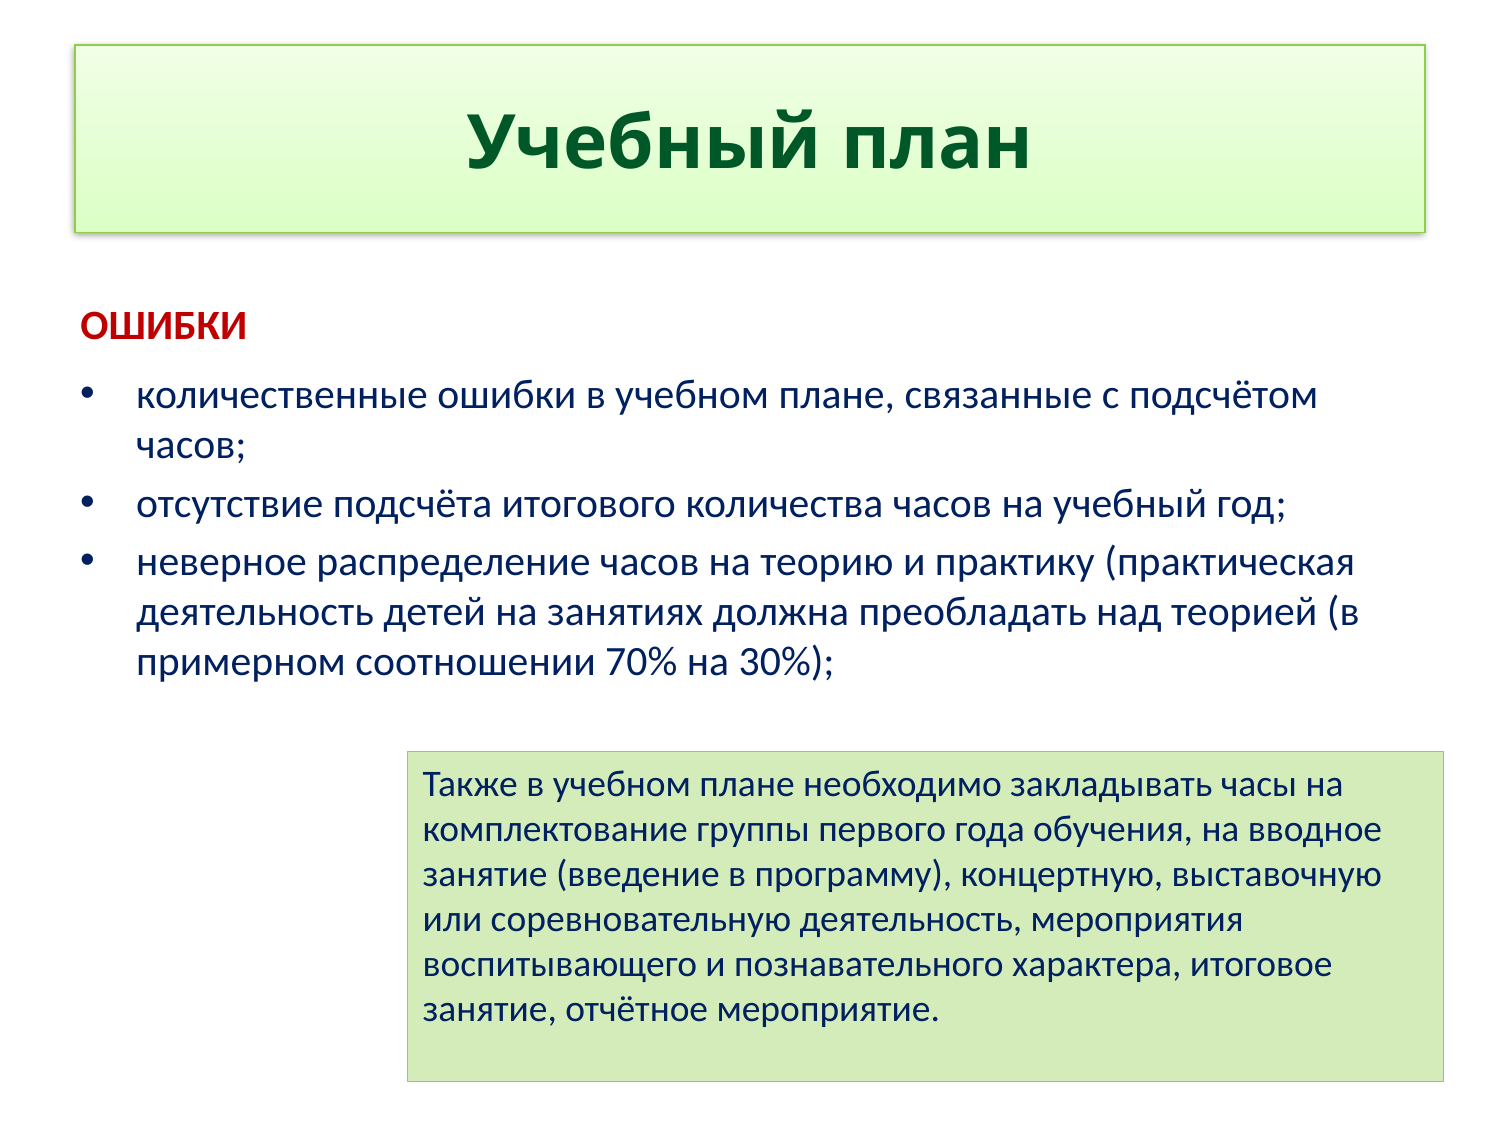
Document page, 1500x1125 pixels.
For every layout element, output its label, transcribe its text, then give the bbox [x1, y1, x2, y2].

list количественные ошибки в учебном плане, связанные с подсчётом часов; отсутствие подсчёта итогового количества часов на учебный год; неверное распределение часов на теорию и практику (практическая деятельность детей на занятиях должна преобладать над теорией (в примерном соотношении 70% на 30%); [64, 359, 1415, 846]
title Учебный план [74, 44, 1426, 233]
text_box ОШИБКИ [65, 290, 272, 356]
text_box Также в учебном плане необходимо закладывать часы на комплектование группы первого года обучения, на вводное занятие (введение в программу), концертную, выставочную или соревновательную деятельность, мероприятия воспитывающего и познавательного характера, итоговое занятие, отчётное мероприятие. [407, 751, 1444, 1082]
